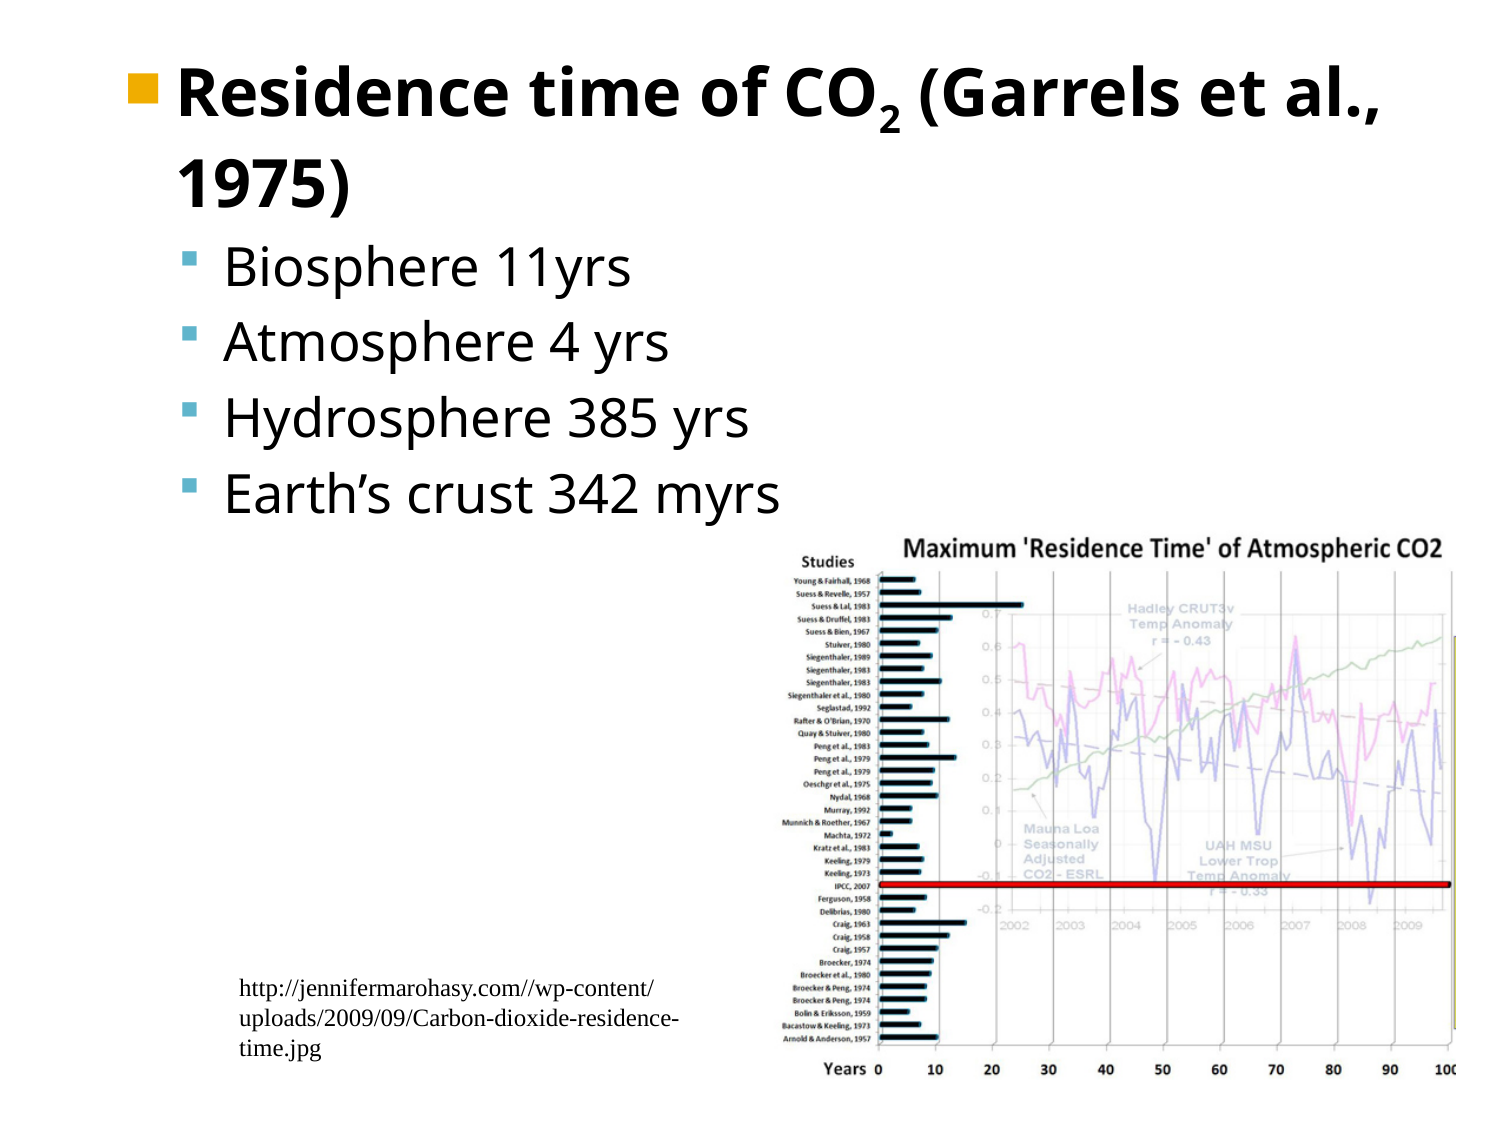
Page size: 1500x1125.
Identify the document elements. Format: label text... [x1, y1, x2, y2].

picture [755, 530, 1456, 1080]
text_box http://jennifermarohasy.com//wp-content/uploads/2009/09/Carbon-dioxide-residence-time.jpg [224, 964, 749, 1069]
text_box Residence time of CO2 (Garrels et al., 1975) Biosphere 11yrs Atmosphere 4 yrs Hydrosphere 385 yrs Earth’s crust 342 myrs [88, 42, 1424, 748]
